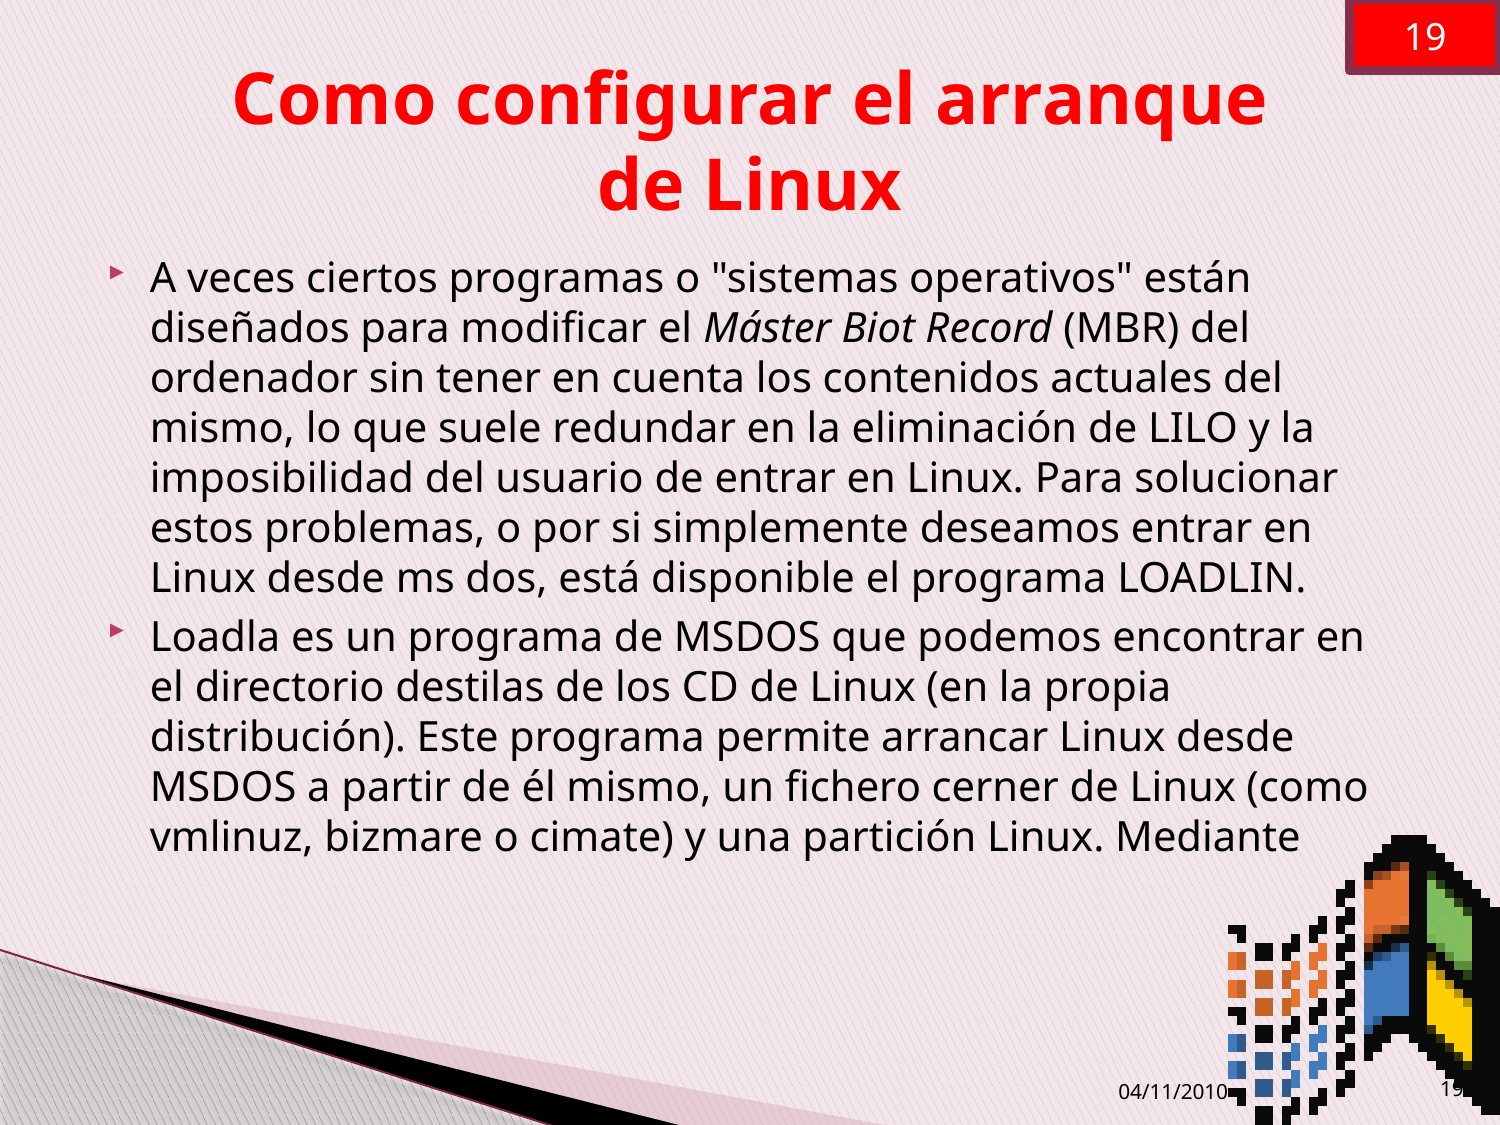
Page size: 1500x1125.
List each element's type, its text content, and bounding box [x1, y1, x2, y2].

title Como configurar el arranque de Linux [75, 45, 1425, 233]
text_box 19 [1345, 0, 1500, 75]
picture [1210, 835, 1500, 1125]
list A veces ciertos programas o "sistemas operativos" están diseñados para modificar el Máster Biot Record (MBR) del ordenador sin tener en cuenta los contenidos actuales del mismo, lo que suele redundar en la eliminación de LILO y la imposibilidad del usuario de entrar en Linux. Para solucionar estos problemas, o por si simplemente deseamos entrar en Linux desde ms dos, está disponible el programa LOADLIN. Loadla es un programa de MSDOS que podemos encontrar en el directorio destilas de los CD de Linux (en la propia distribución). Este programa permite arrancar Linux desde MSDOS a partir de él mismo, un fichero cerner de Linux (como vmlinuz, bizmare o cimate) y una partición Linux. Mediante [75, 243, 1425, 986]
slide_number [1103, 1051, 1204, 1112]
